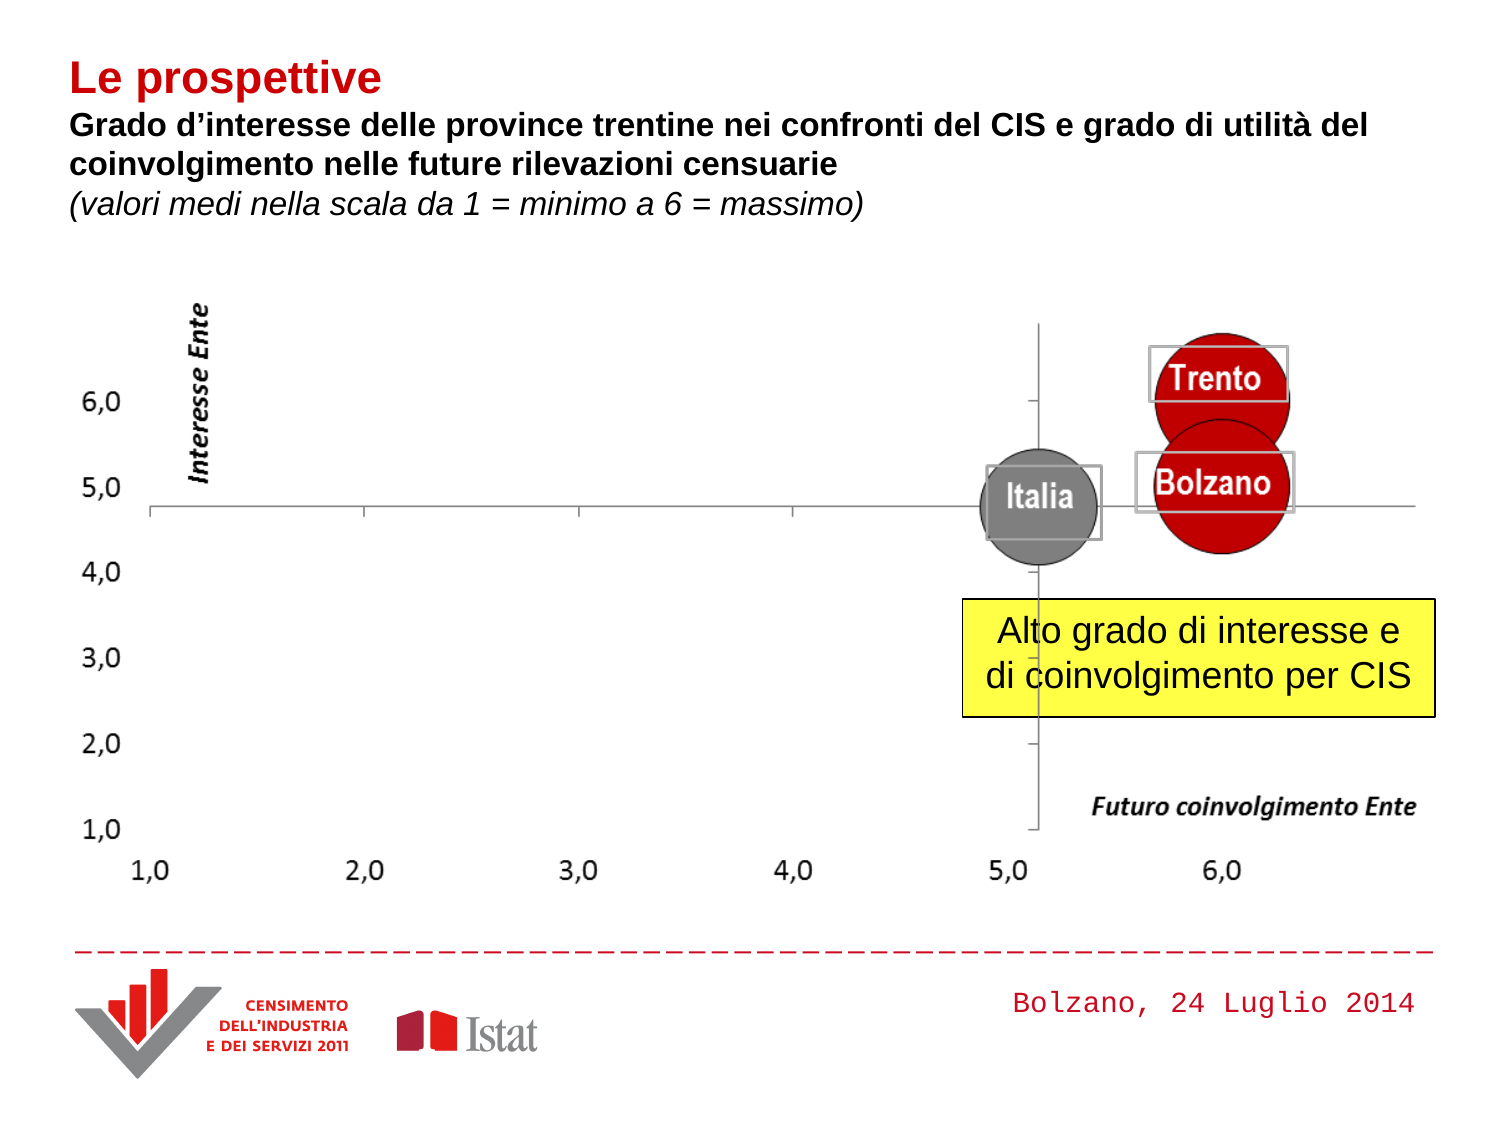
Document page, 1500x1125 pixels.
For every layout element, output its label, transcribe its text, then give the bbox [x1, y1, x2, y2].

picture [74, 969, 538, 1082]
text_box [76, 172, 1436, 291]
picture [64, 292, 1464, 906]
text_box Bolzano, 24 Luglio 2014 [998, 976, 1471, 1026]
text_box Le prospettive Grado d’interesse delle province trentine nei confronti del CIS e grado di utilità del coinvolgimento nelle future rilevazioni censuarie (valori medi nella scala da 1 = minimo a 6 = massimo) [69, 30, 1495, 185]
